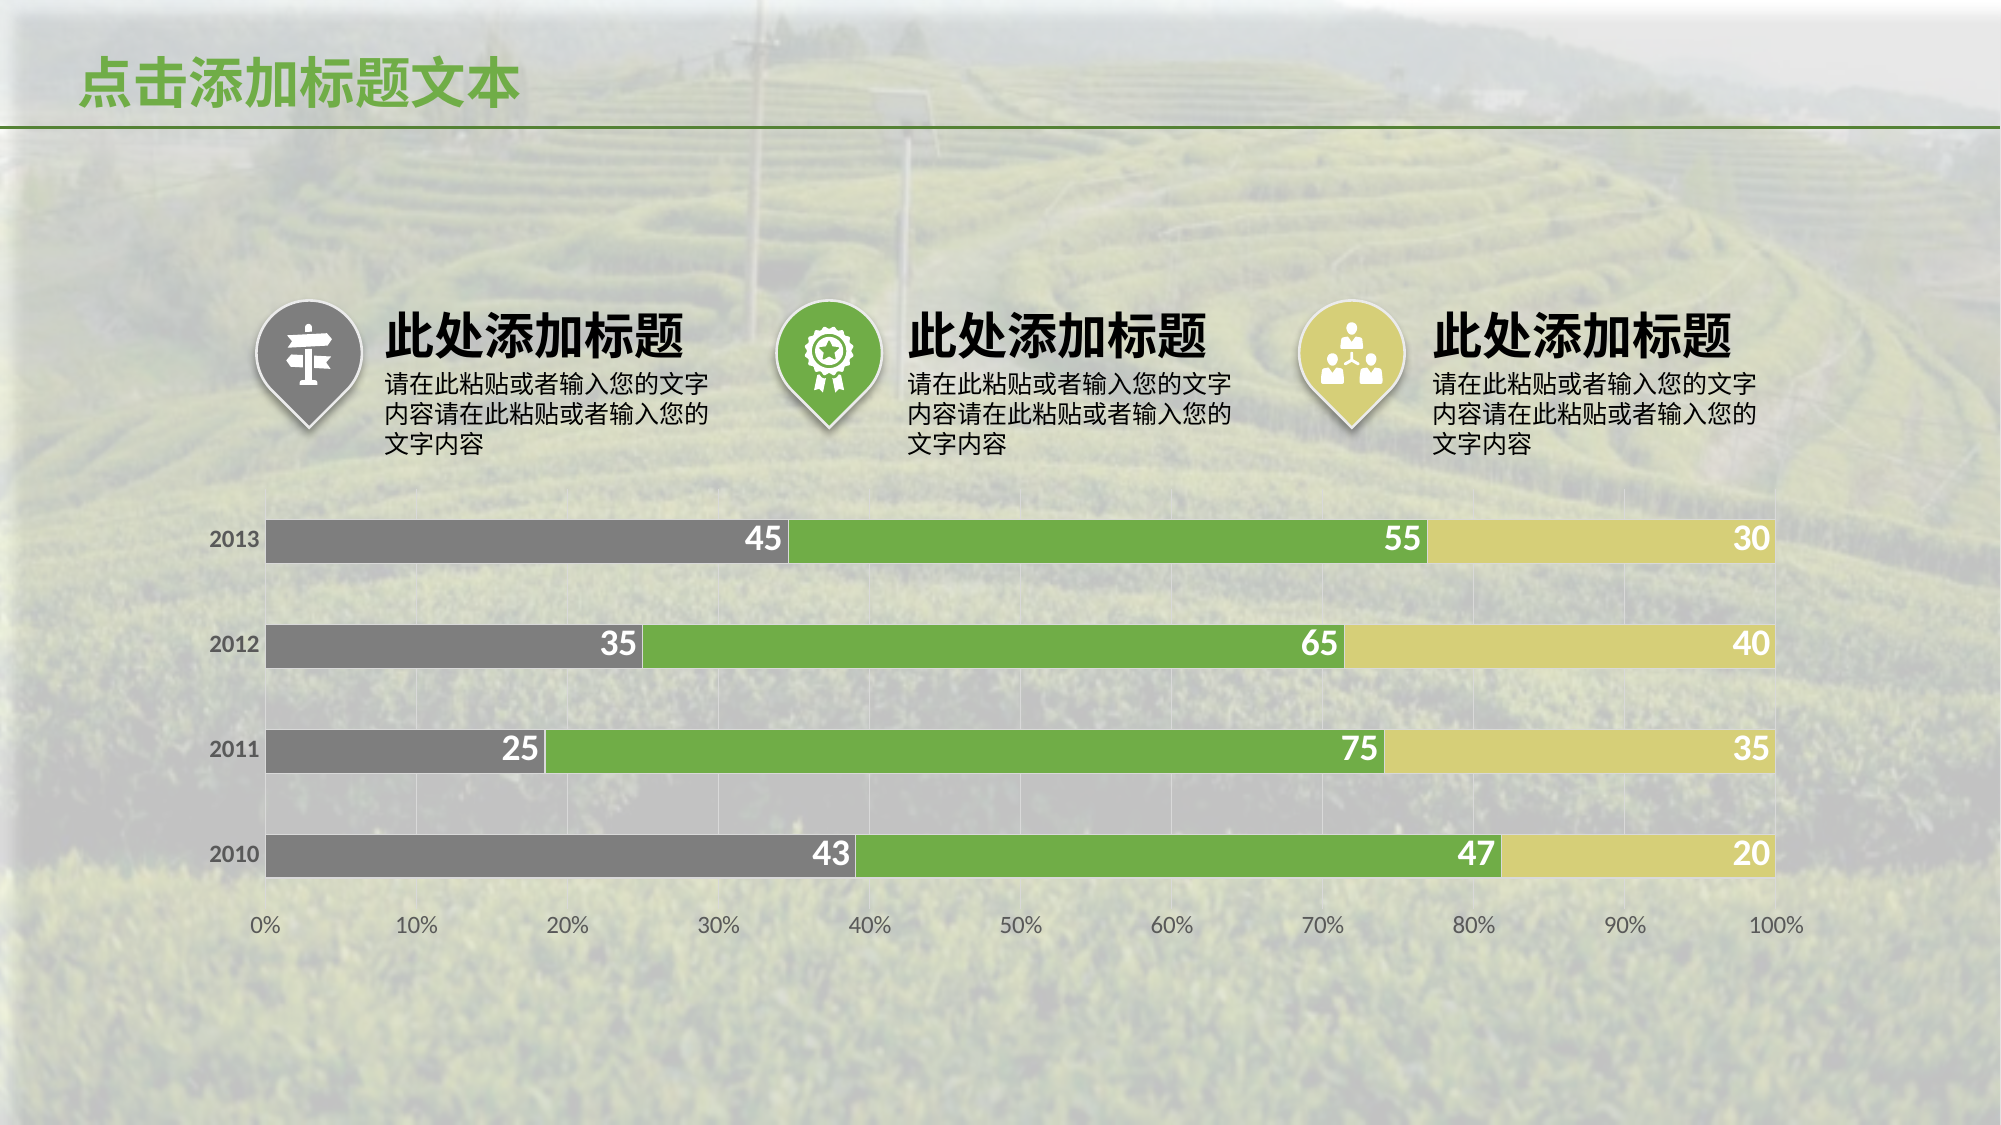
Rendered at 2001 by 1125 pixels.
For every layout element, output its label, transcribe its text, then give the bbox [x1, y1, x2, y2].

chart [177, 435, 1827, 957]
text_box 点击添加标题文本 [63, 40, 537, 122]
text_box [776, 296, 1268, 466]
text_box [1299, 296, 1793, 466]
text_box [256, 296, 745, 466]
